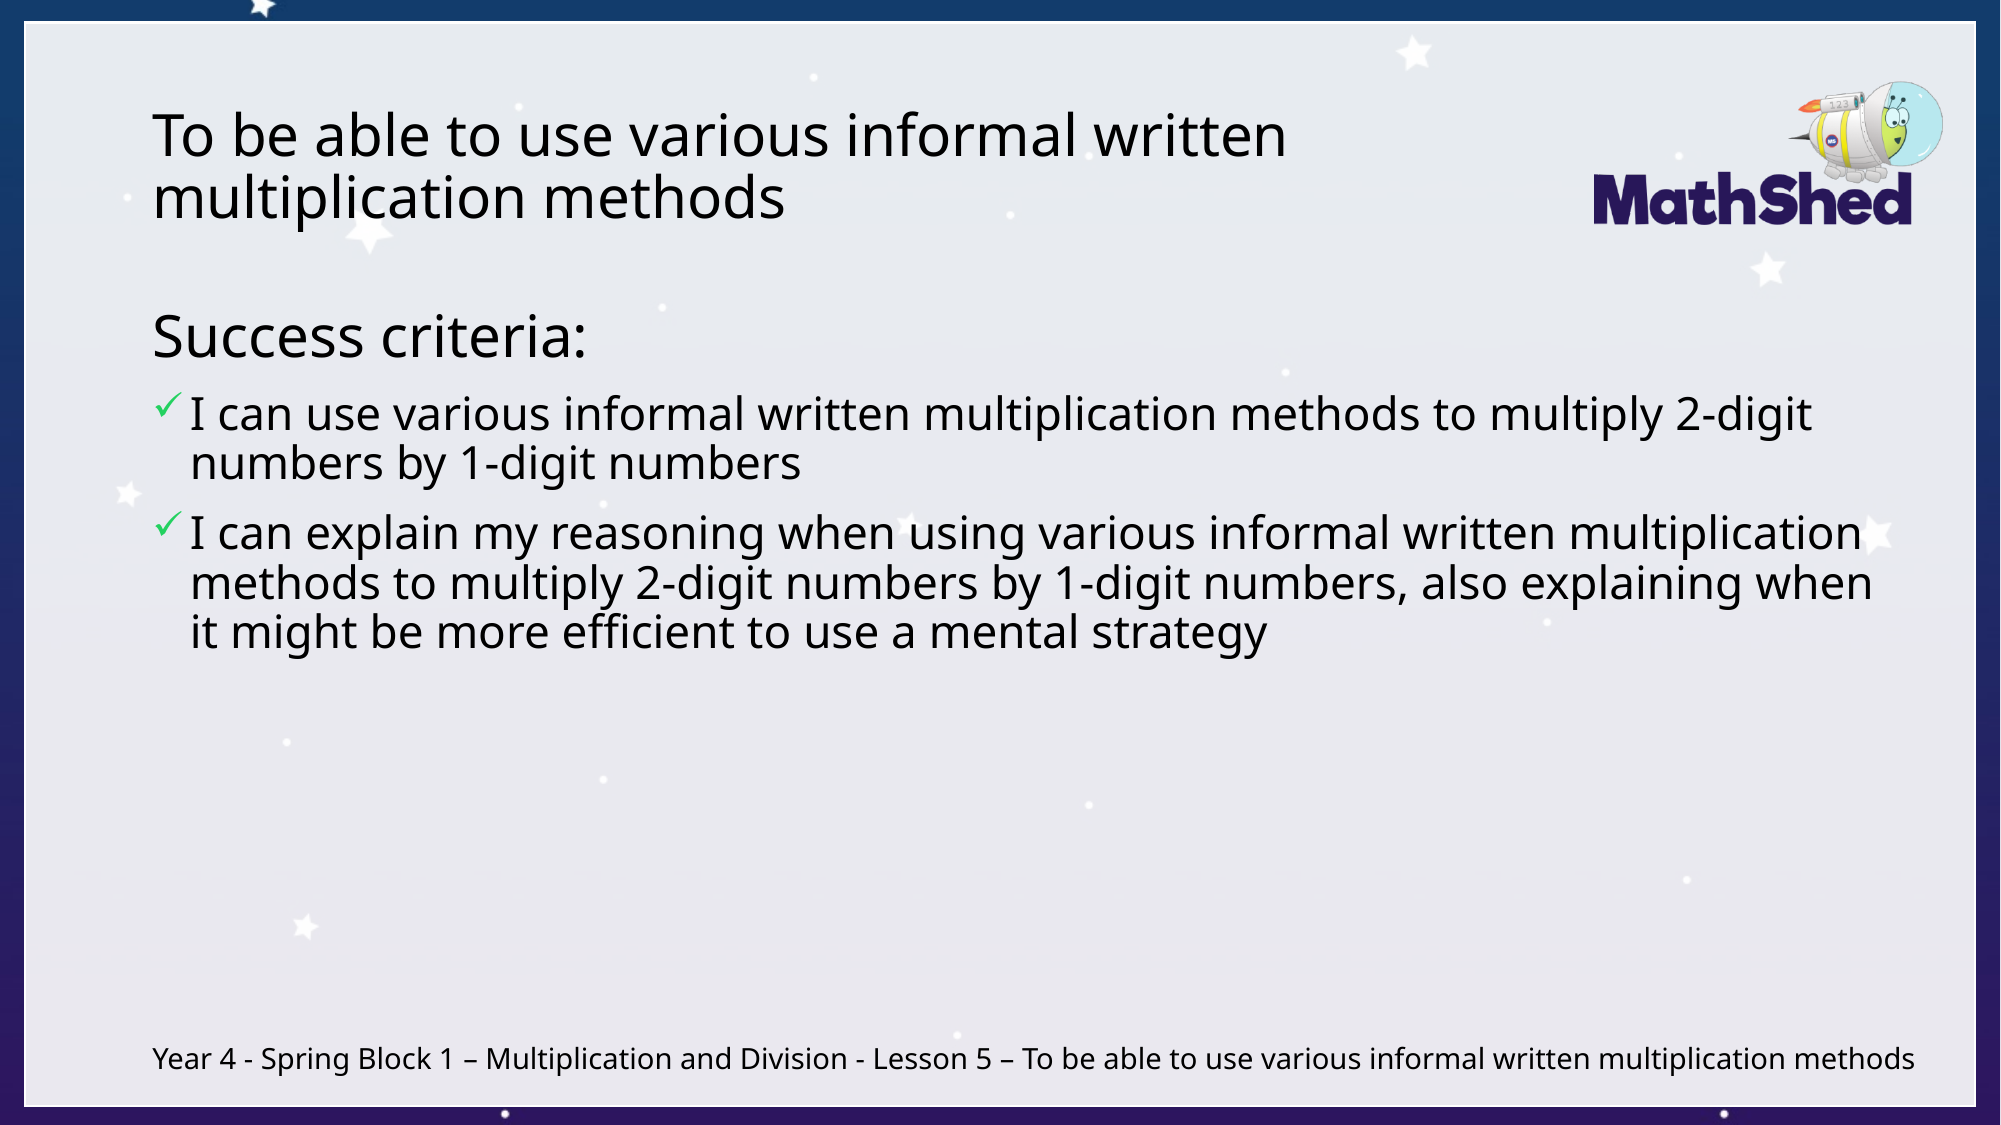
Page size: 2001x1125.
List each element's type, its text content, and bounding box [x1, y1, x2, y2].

list Success criteria: I can use various informal written multiplication methods to multiply 2-digit numbers by 1-digit numbers I can explain my reasoning when using various informal written multiplication methods to multiply 2-digit numbers by 1-digit numbers, also explaining when it might be more efficient to use a mental strategy [137, 299, 1898, 1014]
title To be able to use various informal written multiplication methods [137, 59, 1578, 278]
picture [0, 0, 2001, 1125]
footer Year 4 - Spring Block 1 – Multiplication and Division - Lesson 5 – To be able to use various informal written multiplication methods [137, 1033, 2000, 1093]
